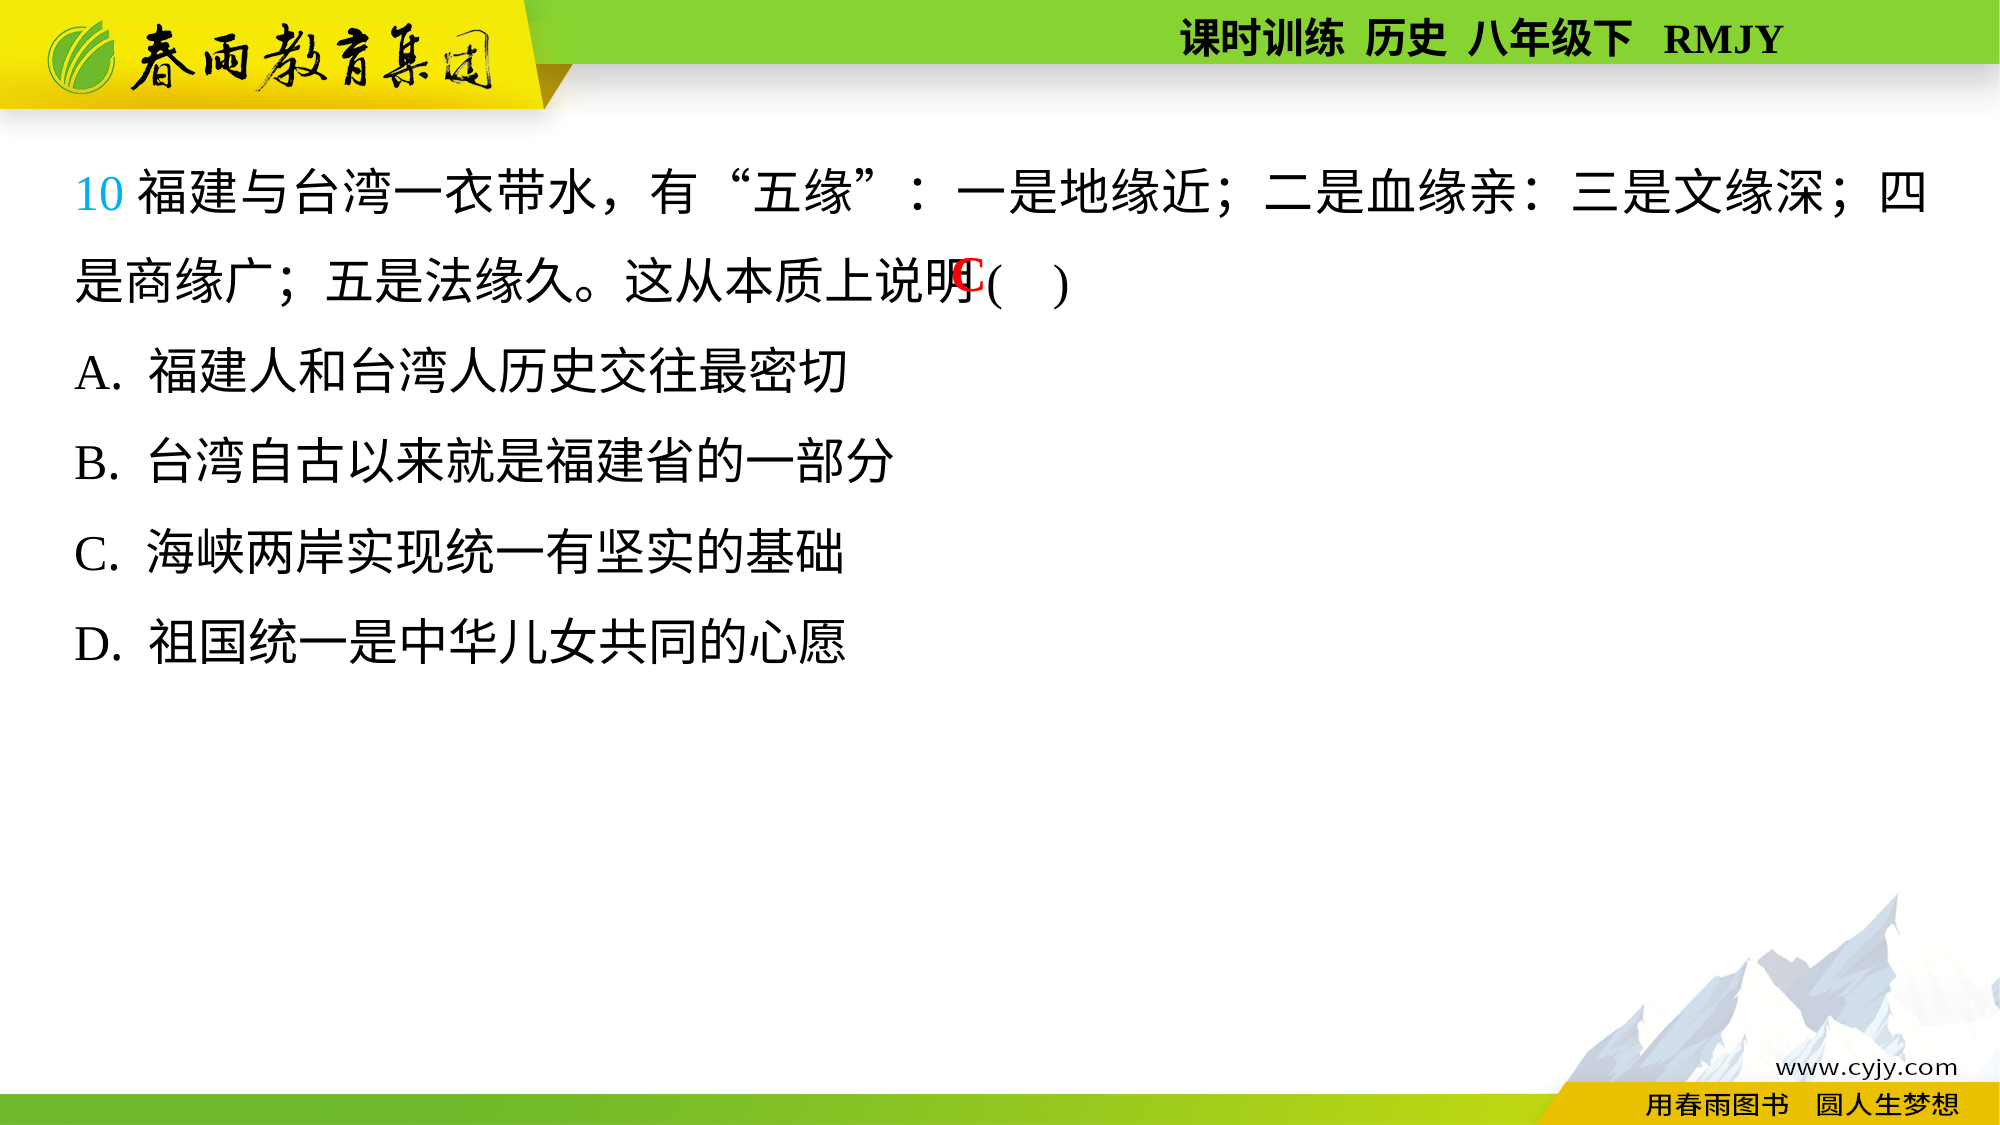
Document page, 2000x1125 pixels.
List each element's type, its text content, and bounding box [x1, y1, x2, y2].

picture [0, 0, 2000, 1125]
list 10福建与台湾一衣带水，有“五缘”：一是地缘近；二是血缘亲：三是文缘深；四是商缘广；五是法缘久。这从本质上说明( ) A. 福建人和台湾人历史交往最密切 B. 台湾自古以来就是福建省的一部分 C. 海峡两岸实现统一有坚实的基础 D. 祖国统一是中华儿女共同的心愿 [59, 122, 1944, 672]
text_box C [935, 234, 1002, 310]
